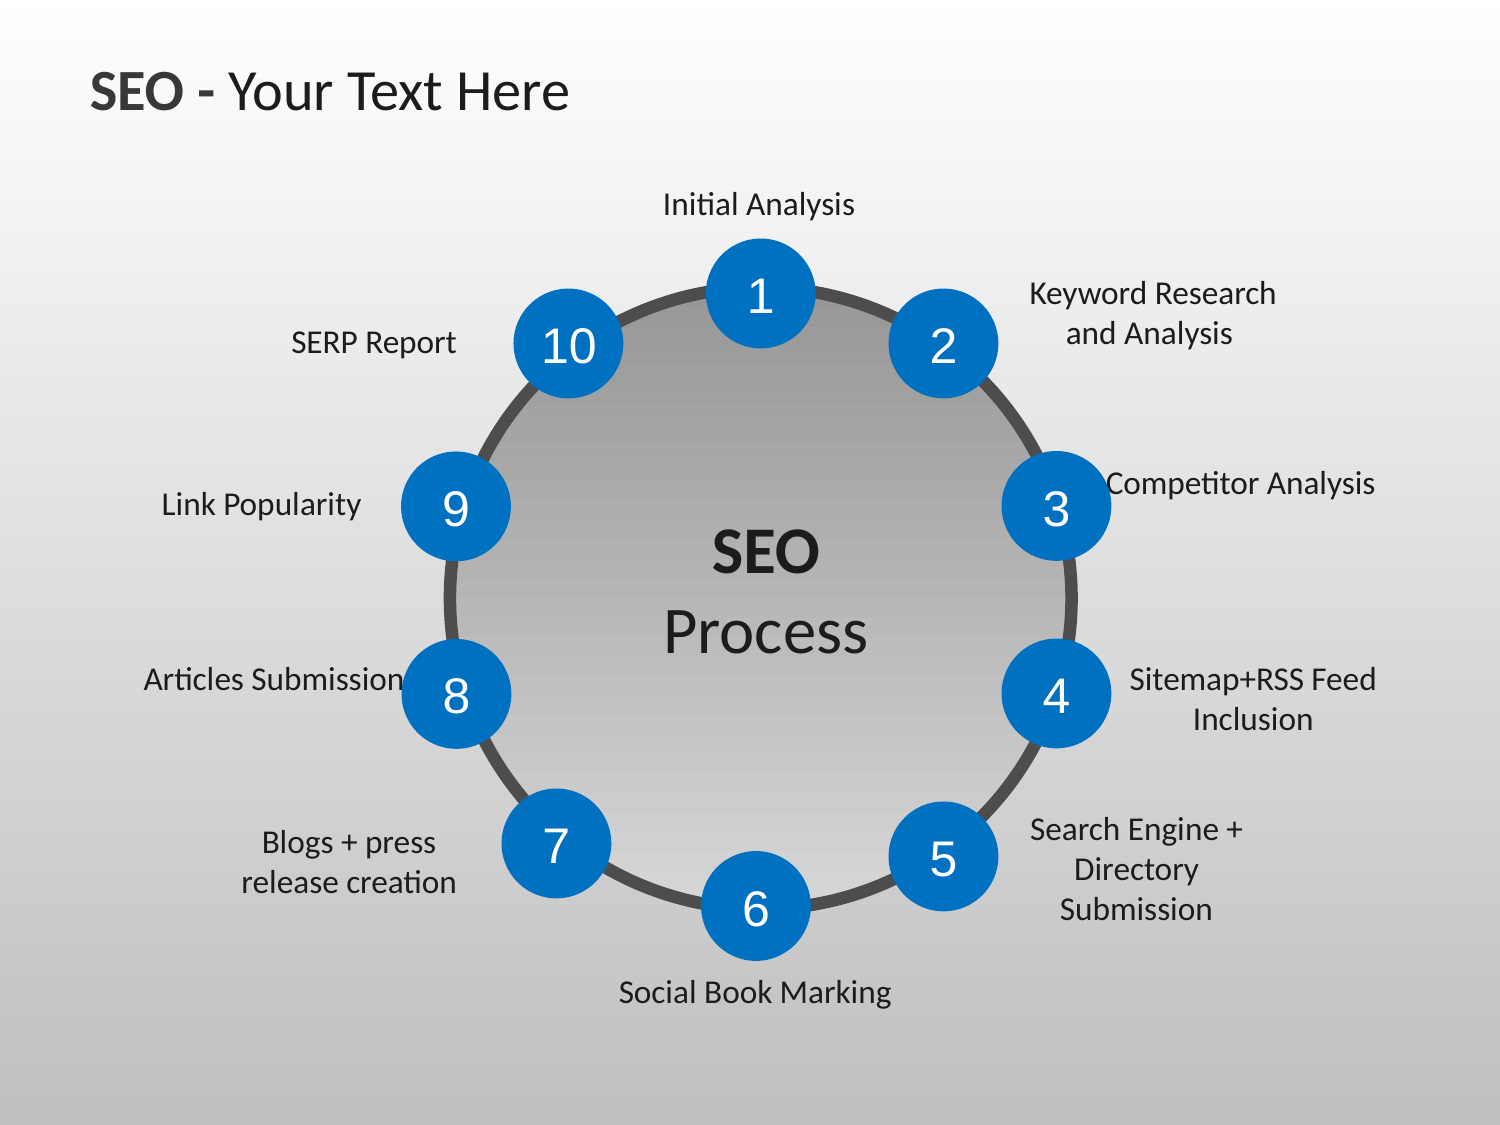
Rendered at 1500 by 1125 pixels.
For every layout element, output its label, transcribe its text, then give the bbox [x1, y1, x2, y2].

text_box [481, 288, 656, 399]
text_box Blogs + press release creation [199, 812, 499, 907]
text_box 6 [698, 848, 813, 963]
text_box 1 [703, 236, 818, 351]
text_box Social Book Marking [562, 962, 949, 1018]
text_box Link Popularity [112, 474, 408, 530]
text_box SERP Report [224, 312, 476, 368]
text_box 3 [999, 448, 1114, 563]
text_box Keyword Research and Analysis [999, 263, 1307, 359]
text_box 8 [399, 636, 514, 751]
text_box 2 [886, 286, 1001, 401]
text_box Articles Submission [124, 649, 420, 705]
text_box SEO Process [612, 499, 920, 675]
text_box 5 [886, 799, 1001, 914]
text_box Competitor Analysis [1087, 454, 1395, 509]
text_box SEO - Your Text Here [75, 37, 801, 138]
text_box 4 [999, 636, 1114, 751]
text_box 7 [499, 786, 614, 901]
text_box 9 [398, 449, 513, 564]
text_box Initial Analysis [605, 174, 913, 230]
text_box Search Engine + Directory Submission [987, 799, 1286, 935]
text_box [447, 290, 1074, 907]
text_box Sitemap+RSS Feed Inclusion [1100, 649, 1407, 745]
